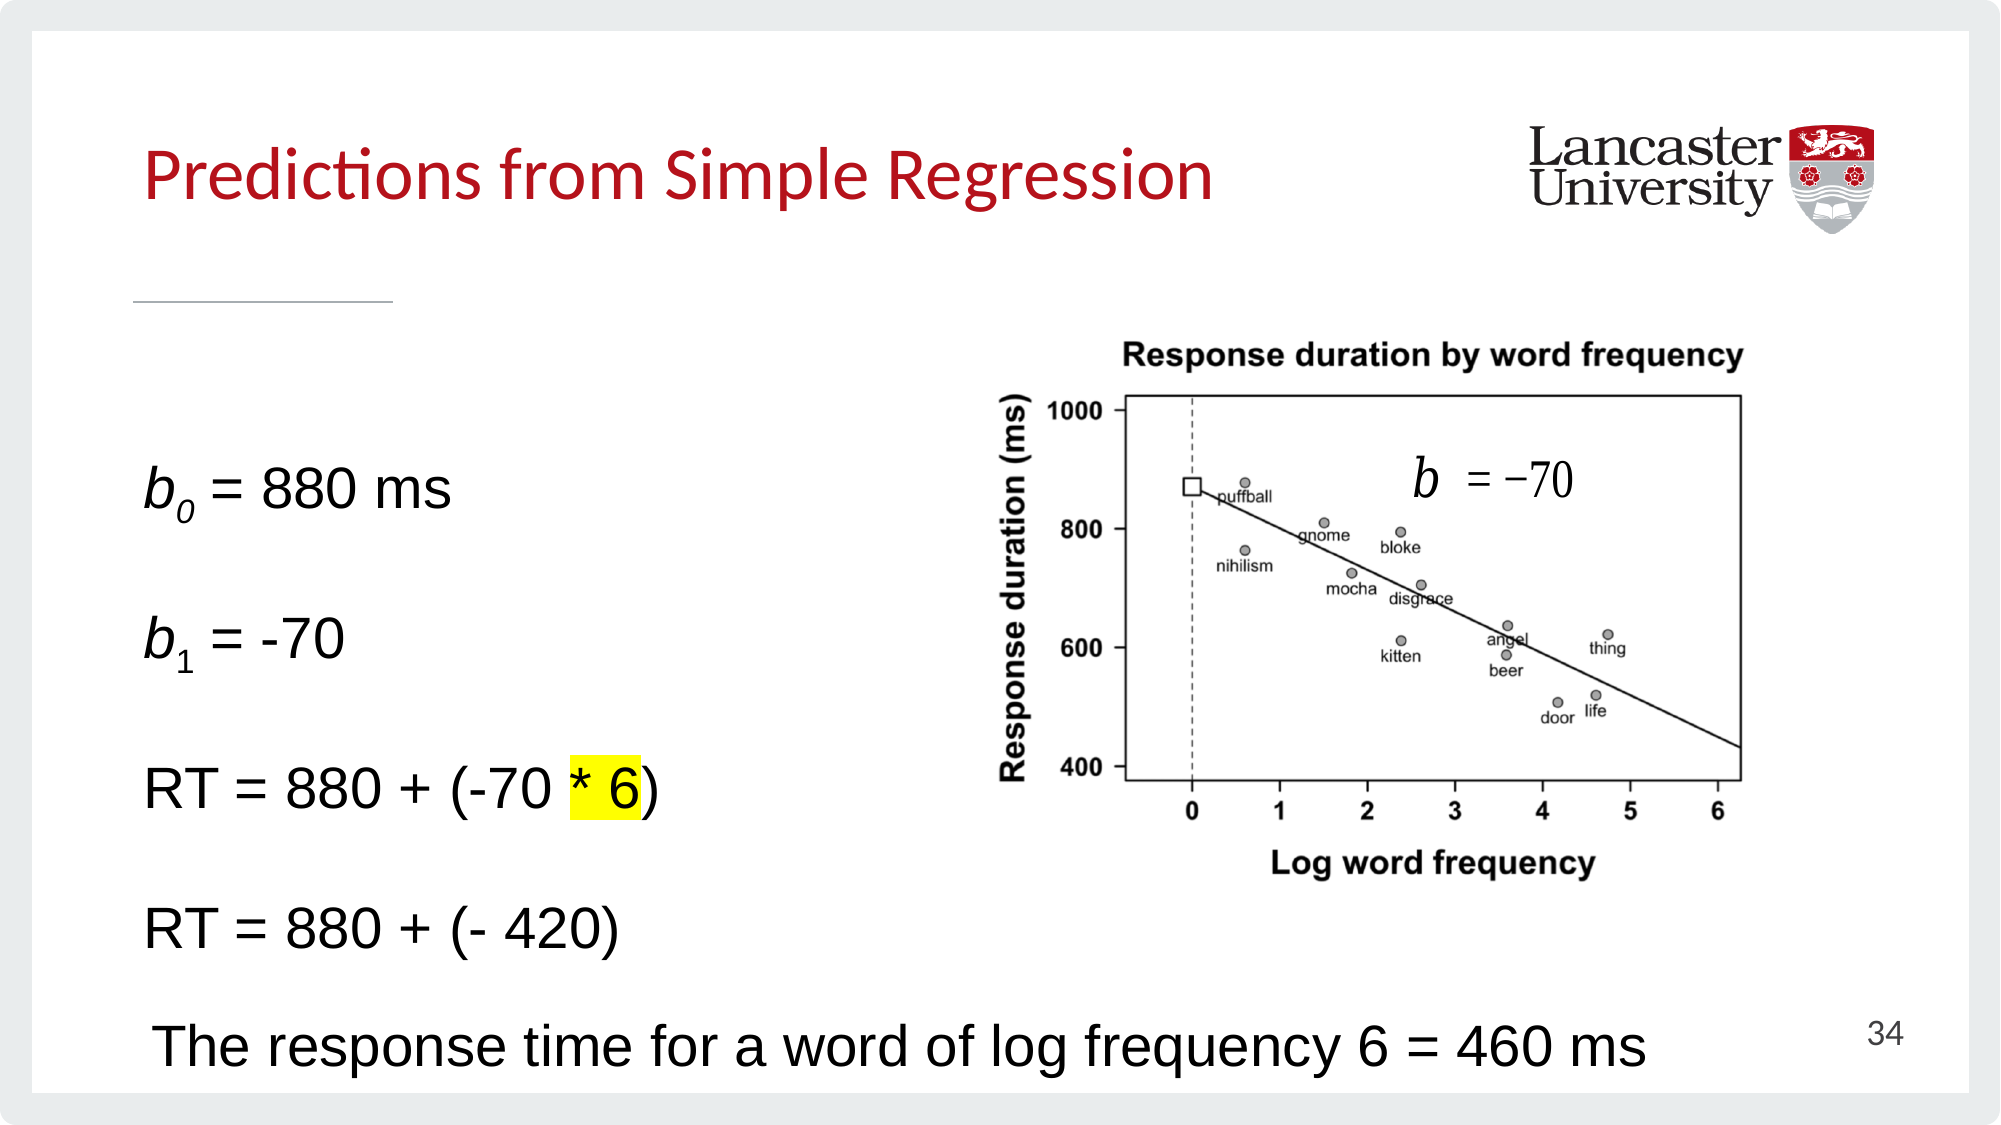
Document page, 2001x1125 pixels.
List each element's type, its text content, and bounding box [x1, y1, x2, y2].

slide_number 34 [1665, 1001, 1919, 1061]
text_box The response time for a word of log frequency 6 = 460 ms [136, 1000, 1665, 1086]
title Predictions from Simple Regression [128, 78, 1448, 279]
picture [972, 316, 1794, 894]
